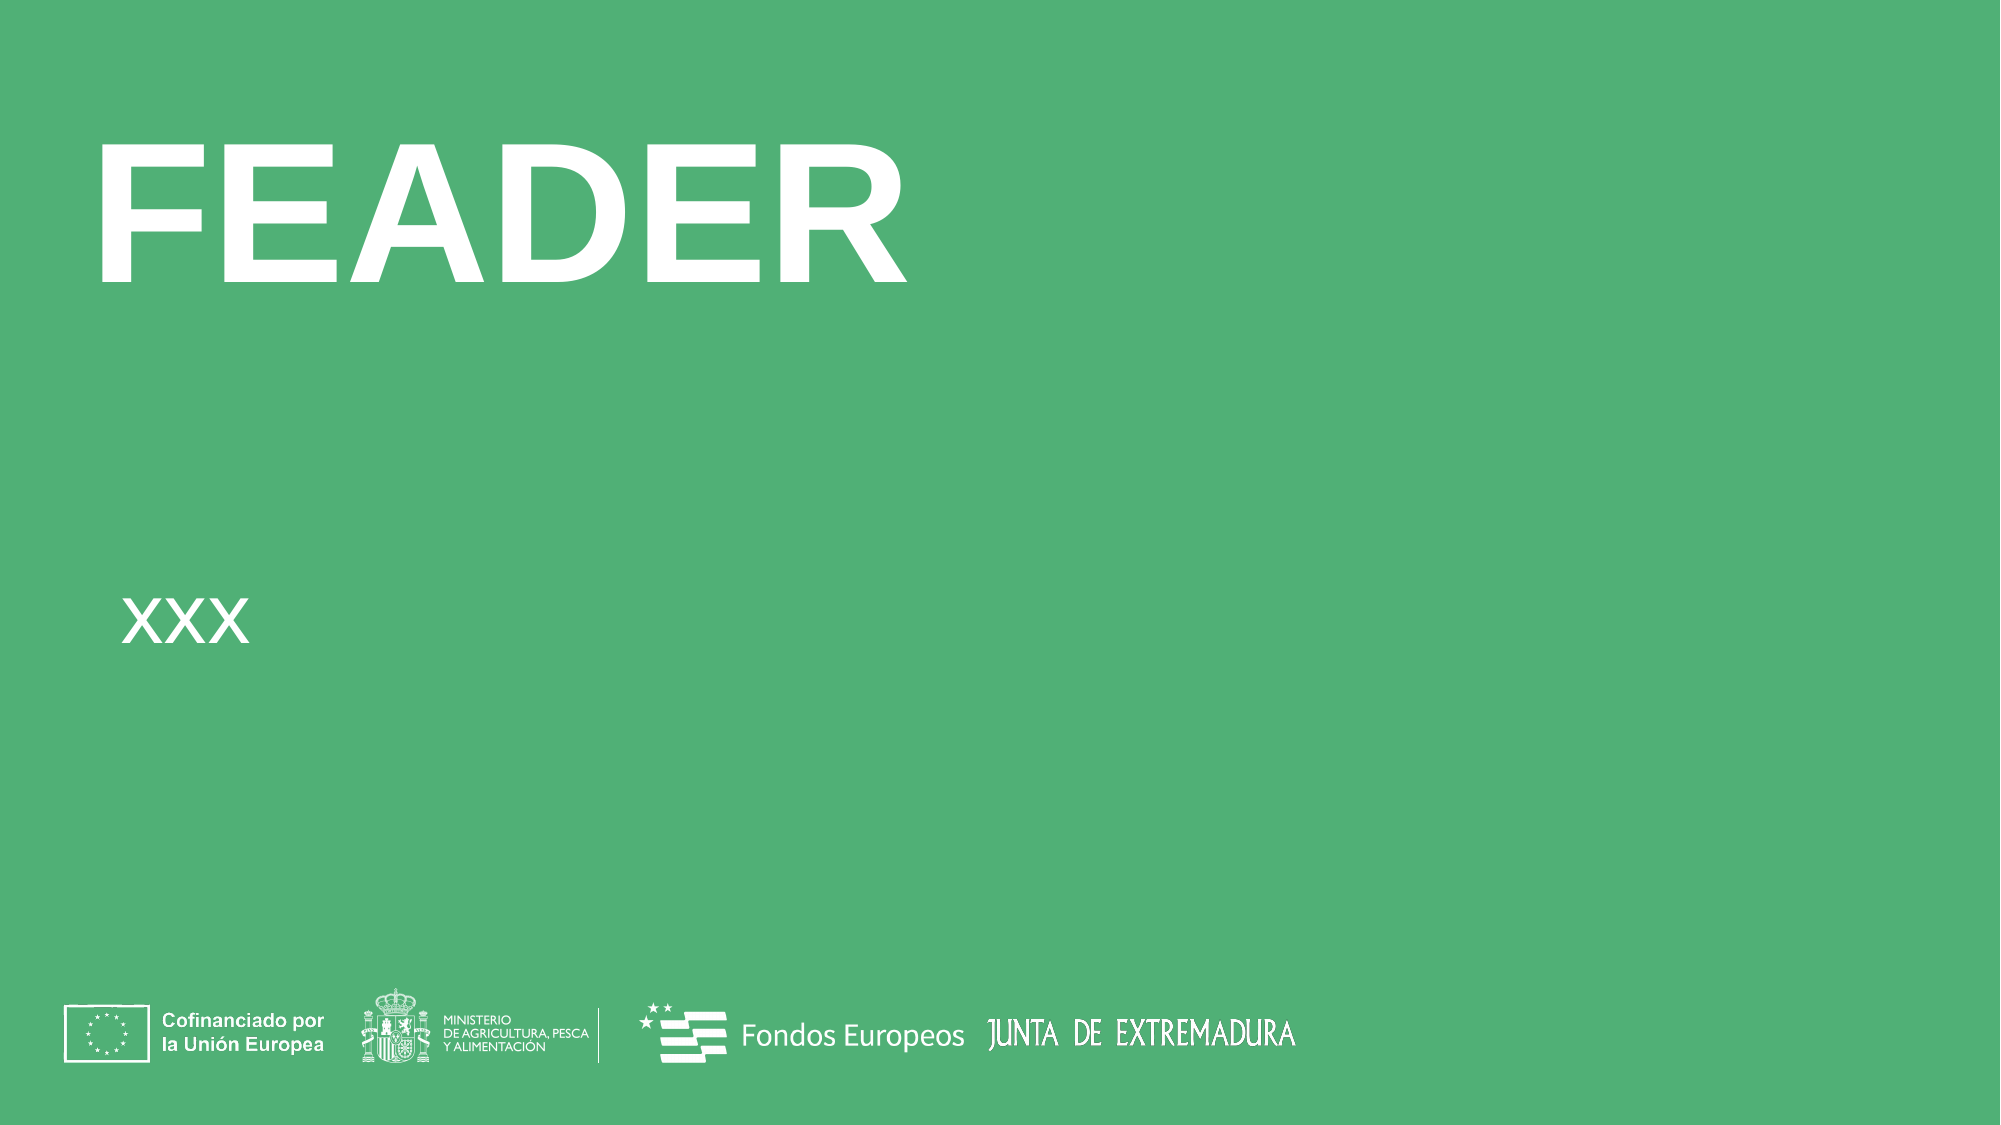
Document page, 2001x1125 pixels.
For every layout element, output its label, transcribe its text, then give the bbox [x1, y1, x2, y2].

text_box xxx [105, 553, 1081, 668]
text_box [51, 985, 1296, 1089]
text_box FEADER [74, 74, 1050, 330]
